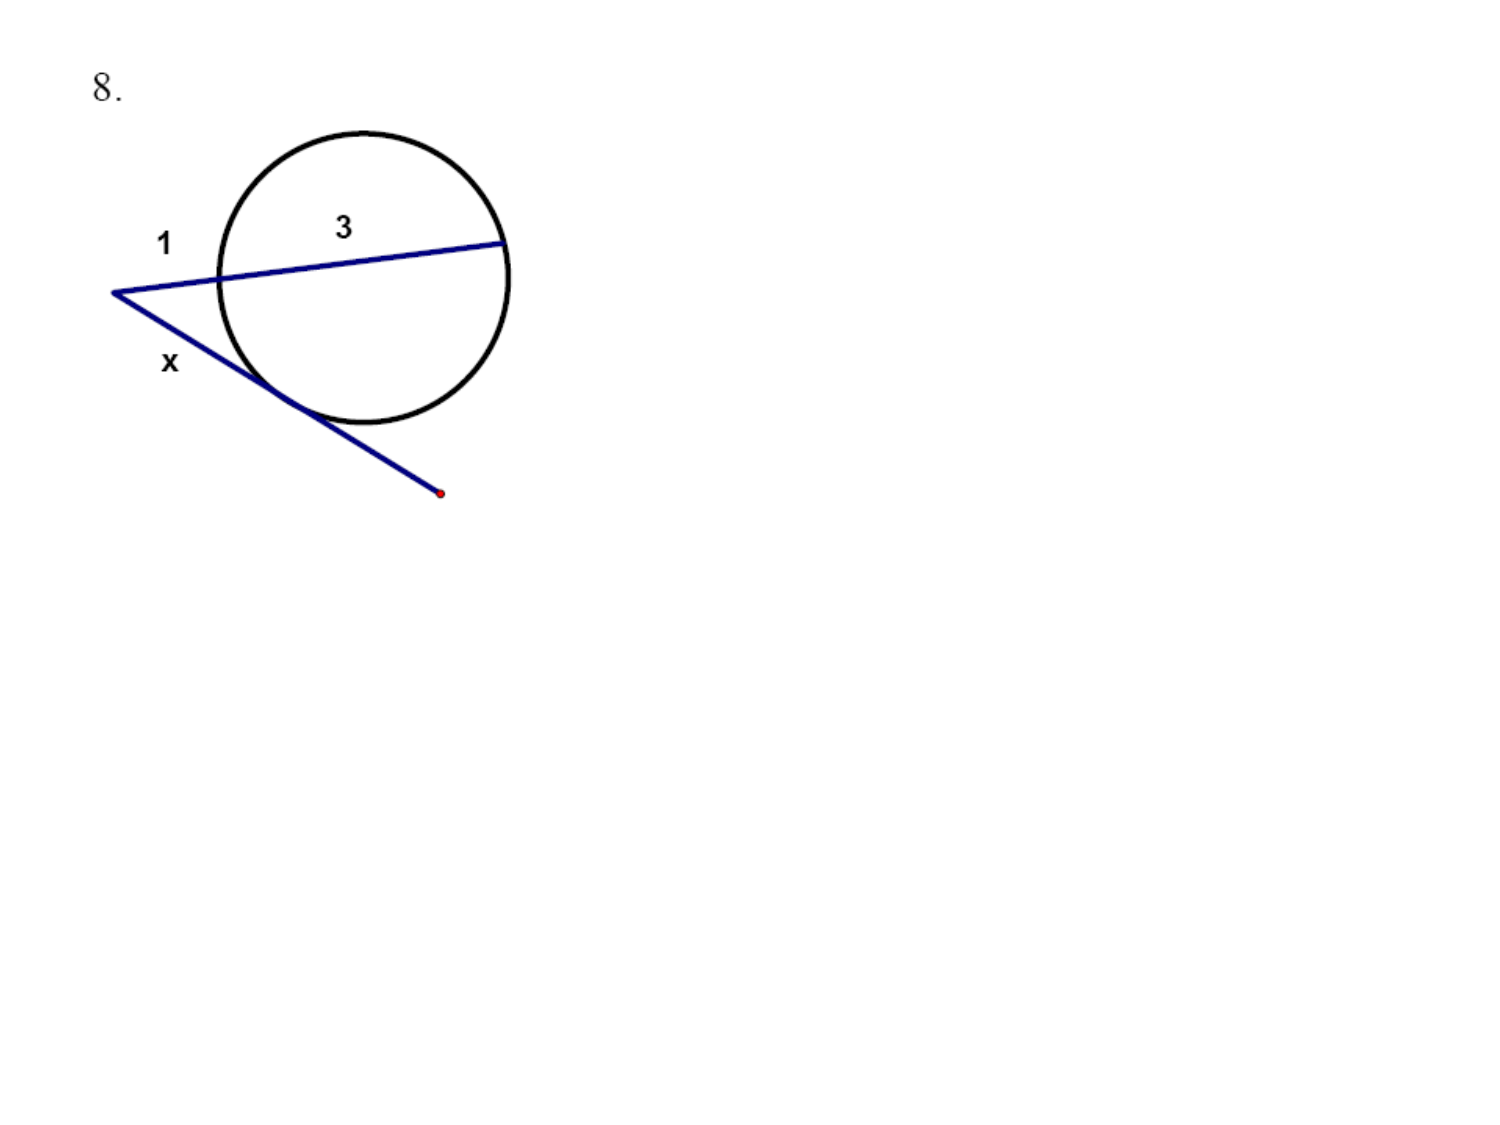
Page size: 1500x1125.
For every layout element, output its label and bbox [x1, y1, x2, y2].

picture [62, 62, 537, 515]
